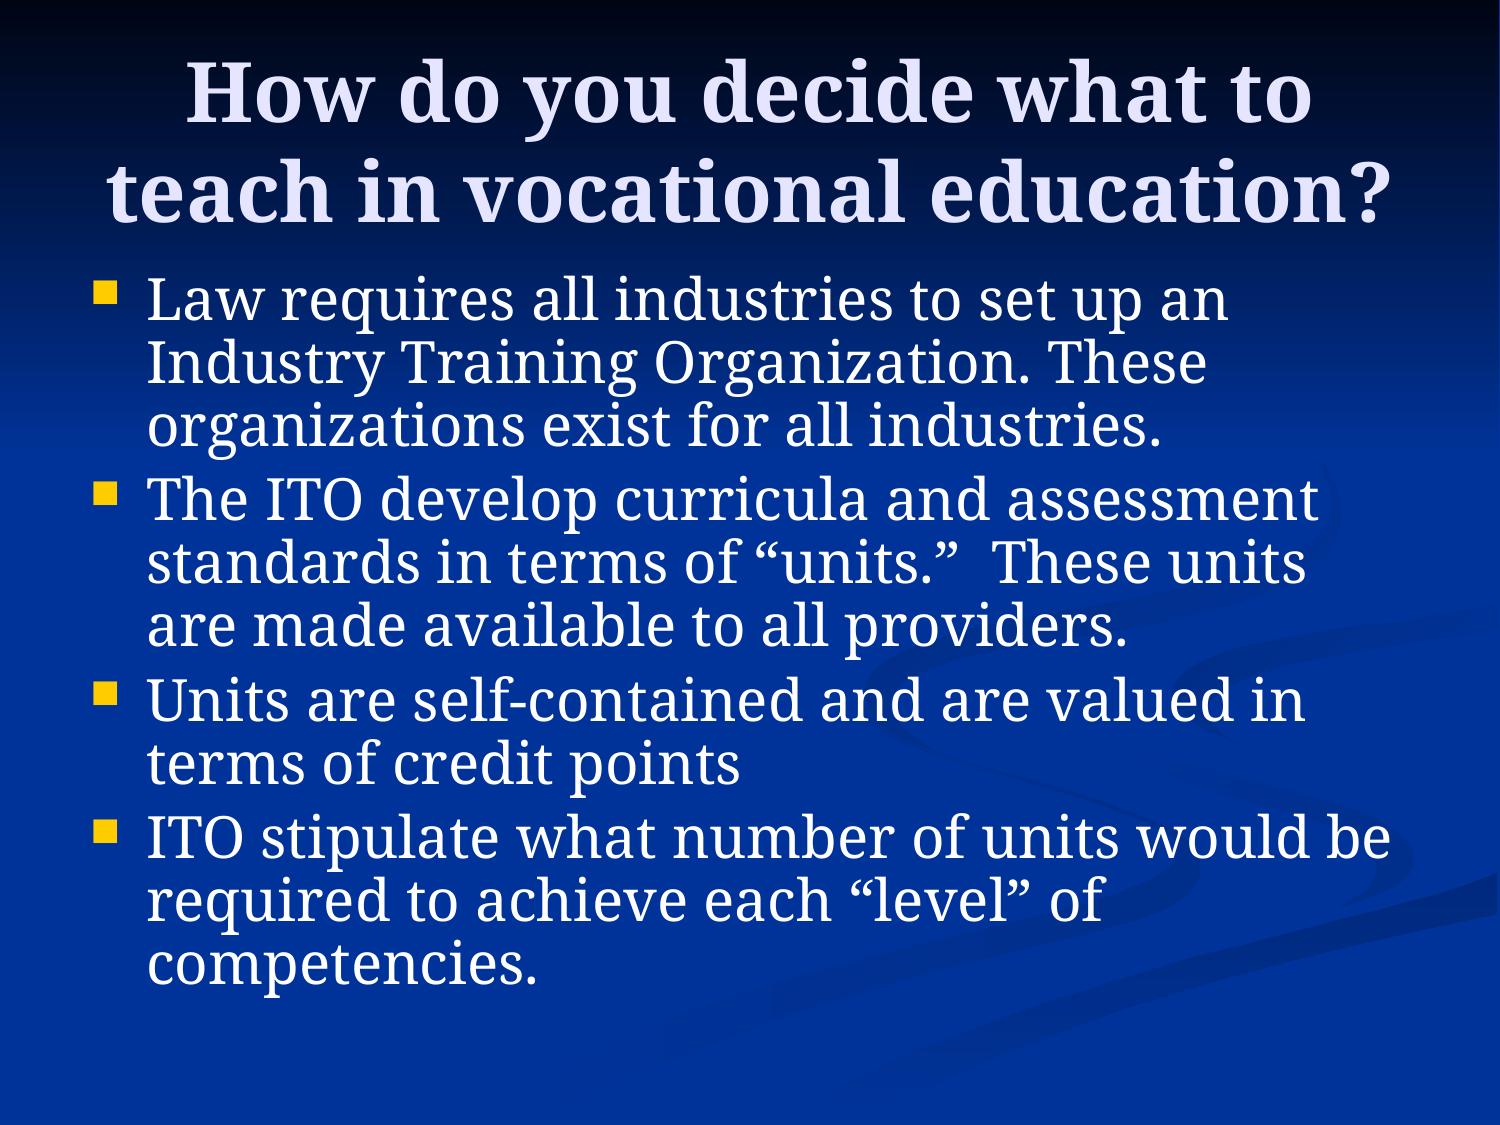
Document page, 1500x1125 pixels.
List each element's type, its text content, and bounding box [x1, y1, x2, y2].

list Law requires all industries to set up an Industry Training Organization. These organizations exist for all industries. The ITO develop curricula and assessment standards in terms of “units.” These units are made available to all providers. Units are self-contained and are valued in terms of credit points ITO stipulate what number of units would be required to achieve each “level” of competencies. [74, 262, 1426, 1006]
title How do you decide what to teach in vocational education? [74, 44, 1426, 233]
